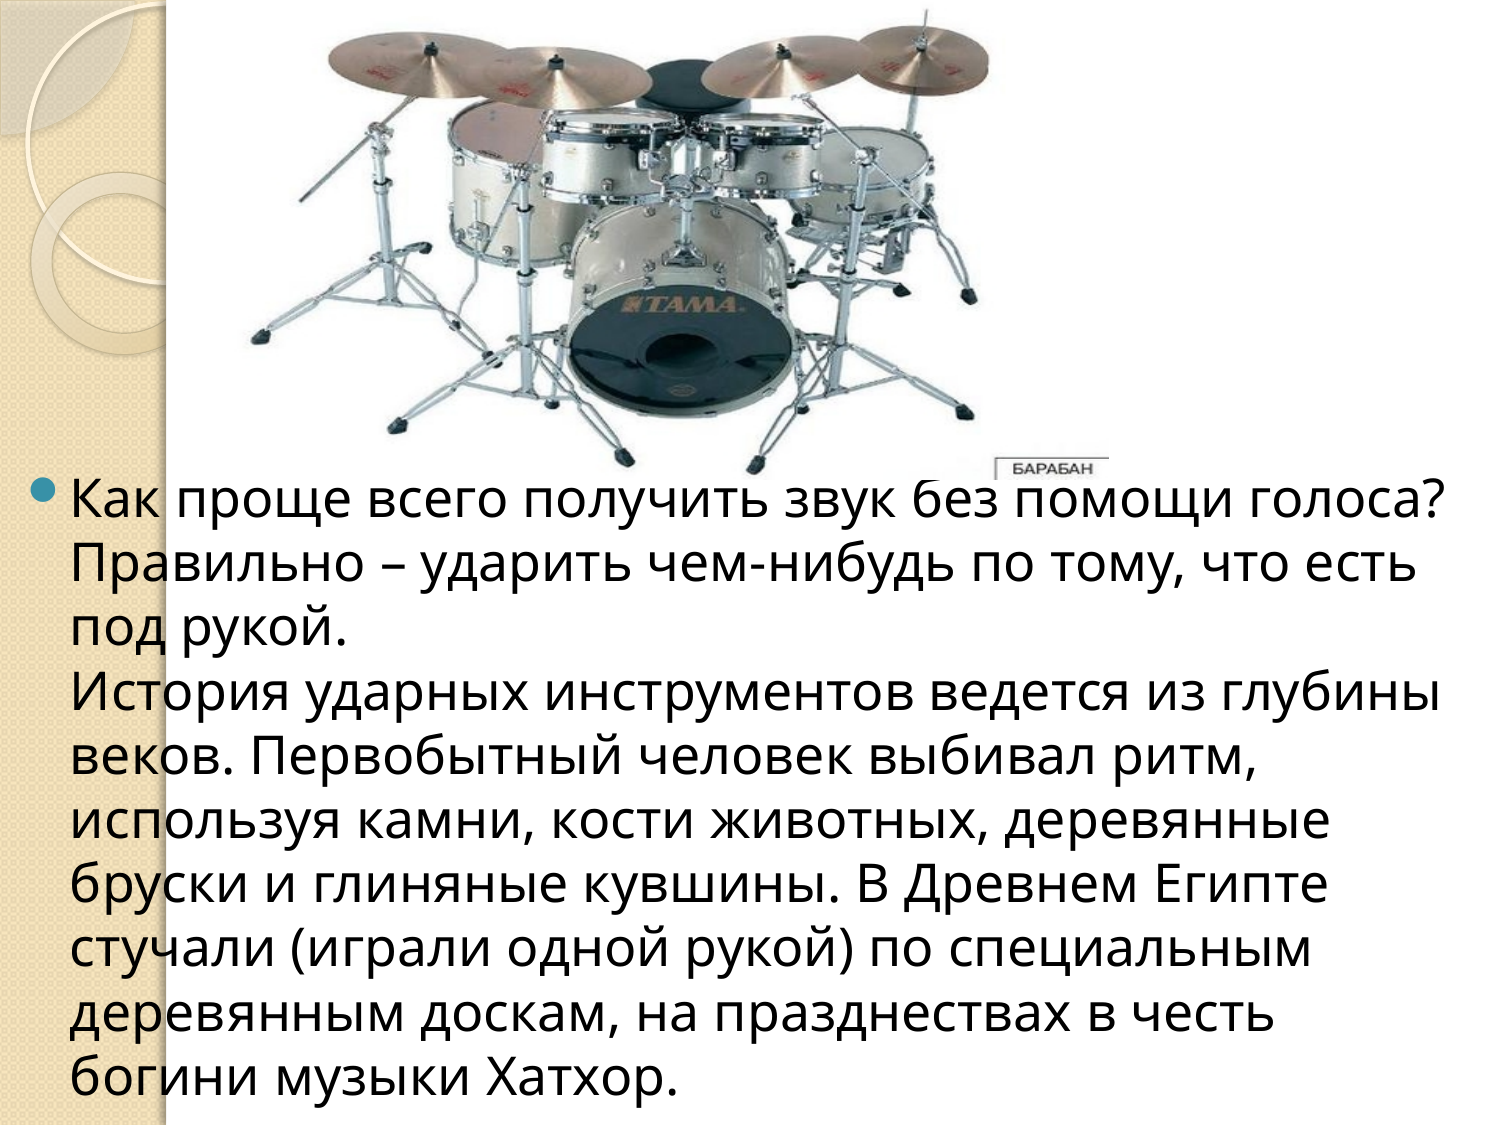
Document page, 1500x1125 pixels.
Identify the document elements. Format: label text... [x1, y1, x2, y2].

picture [170, 0, 1109, 481]
list Как проще всего получить звук без помощи голоса? Правильно – ударить чем-нибудь по тому, что есть под рукой. История ударных инструментов ведется из глубины веков. Первобытный человек выбивал ритм, используя камни, кости животных, деревянные бруски и глиняные кувшины. В Древнем Египте стучали (играли одной рукой) по специальным деревянным доскам, на празднествах в честь богини музыки Хатхор. [0, 456, 1466, 1125]
